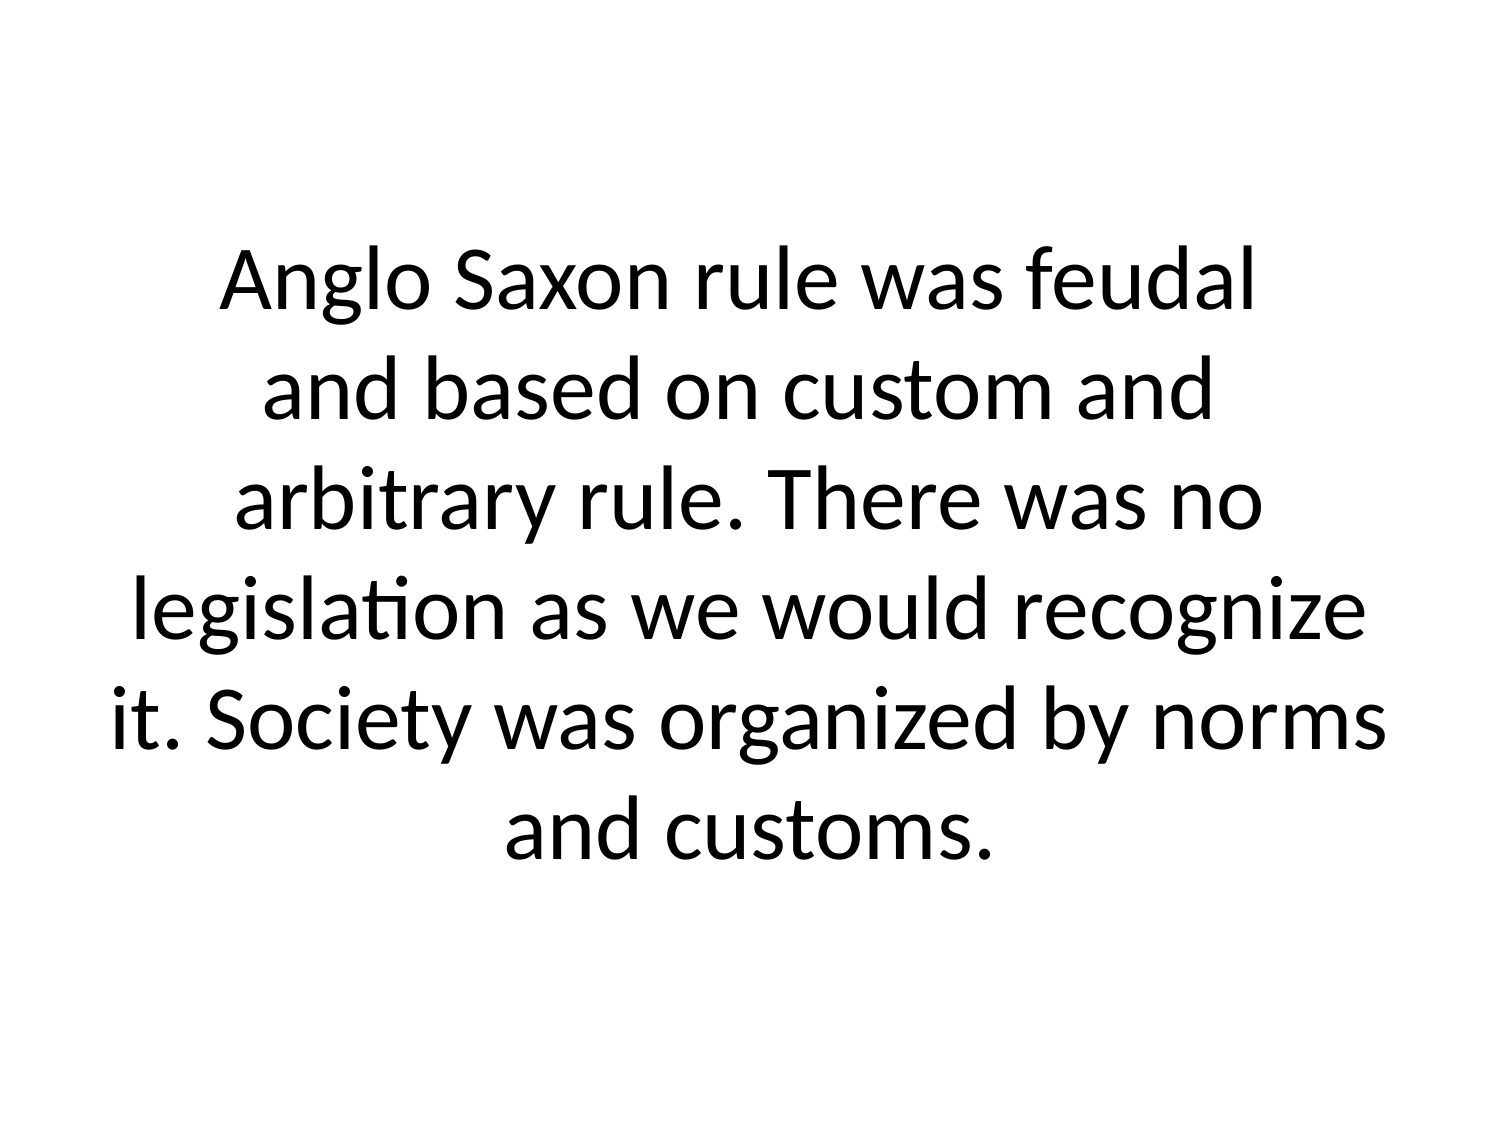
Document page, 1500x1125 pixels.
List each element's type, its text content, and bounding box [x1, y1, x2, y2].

title Anglo Saxon rule was feudal and based on custom and arbitrary rule. There was no legislation as we would recognize it. Society was organized by norms and customs. [74, 44, 1426, 1051]
